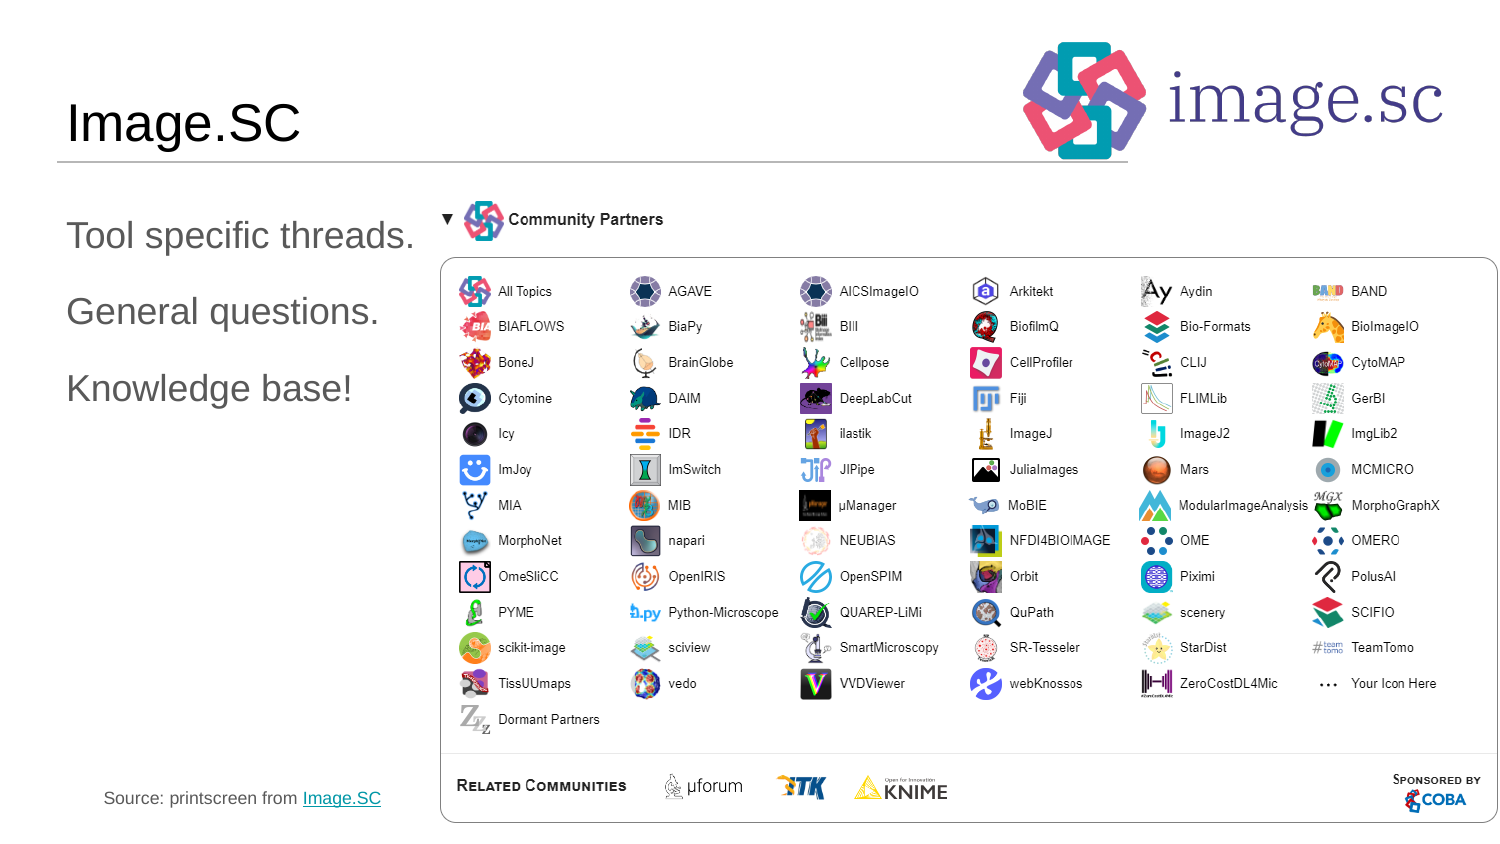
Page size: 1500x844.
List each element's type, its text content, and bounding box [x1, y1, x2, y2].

picture [417, 189, 1500, 832]
title Image.SC [51, 72, 1012, 167]
list Tool specific threads. General questions. Knowledge base! [51, 189, 416, 750]
picture [1016, 35, 1450, 166]
list Source: printscreen from Image.SC [88, 769, 412, 825]
